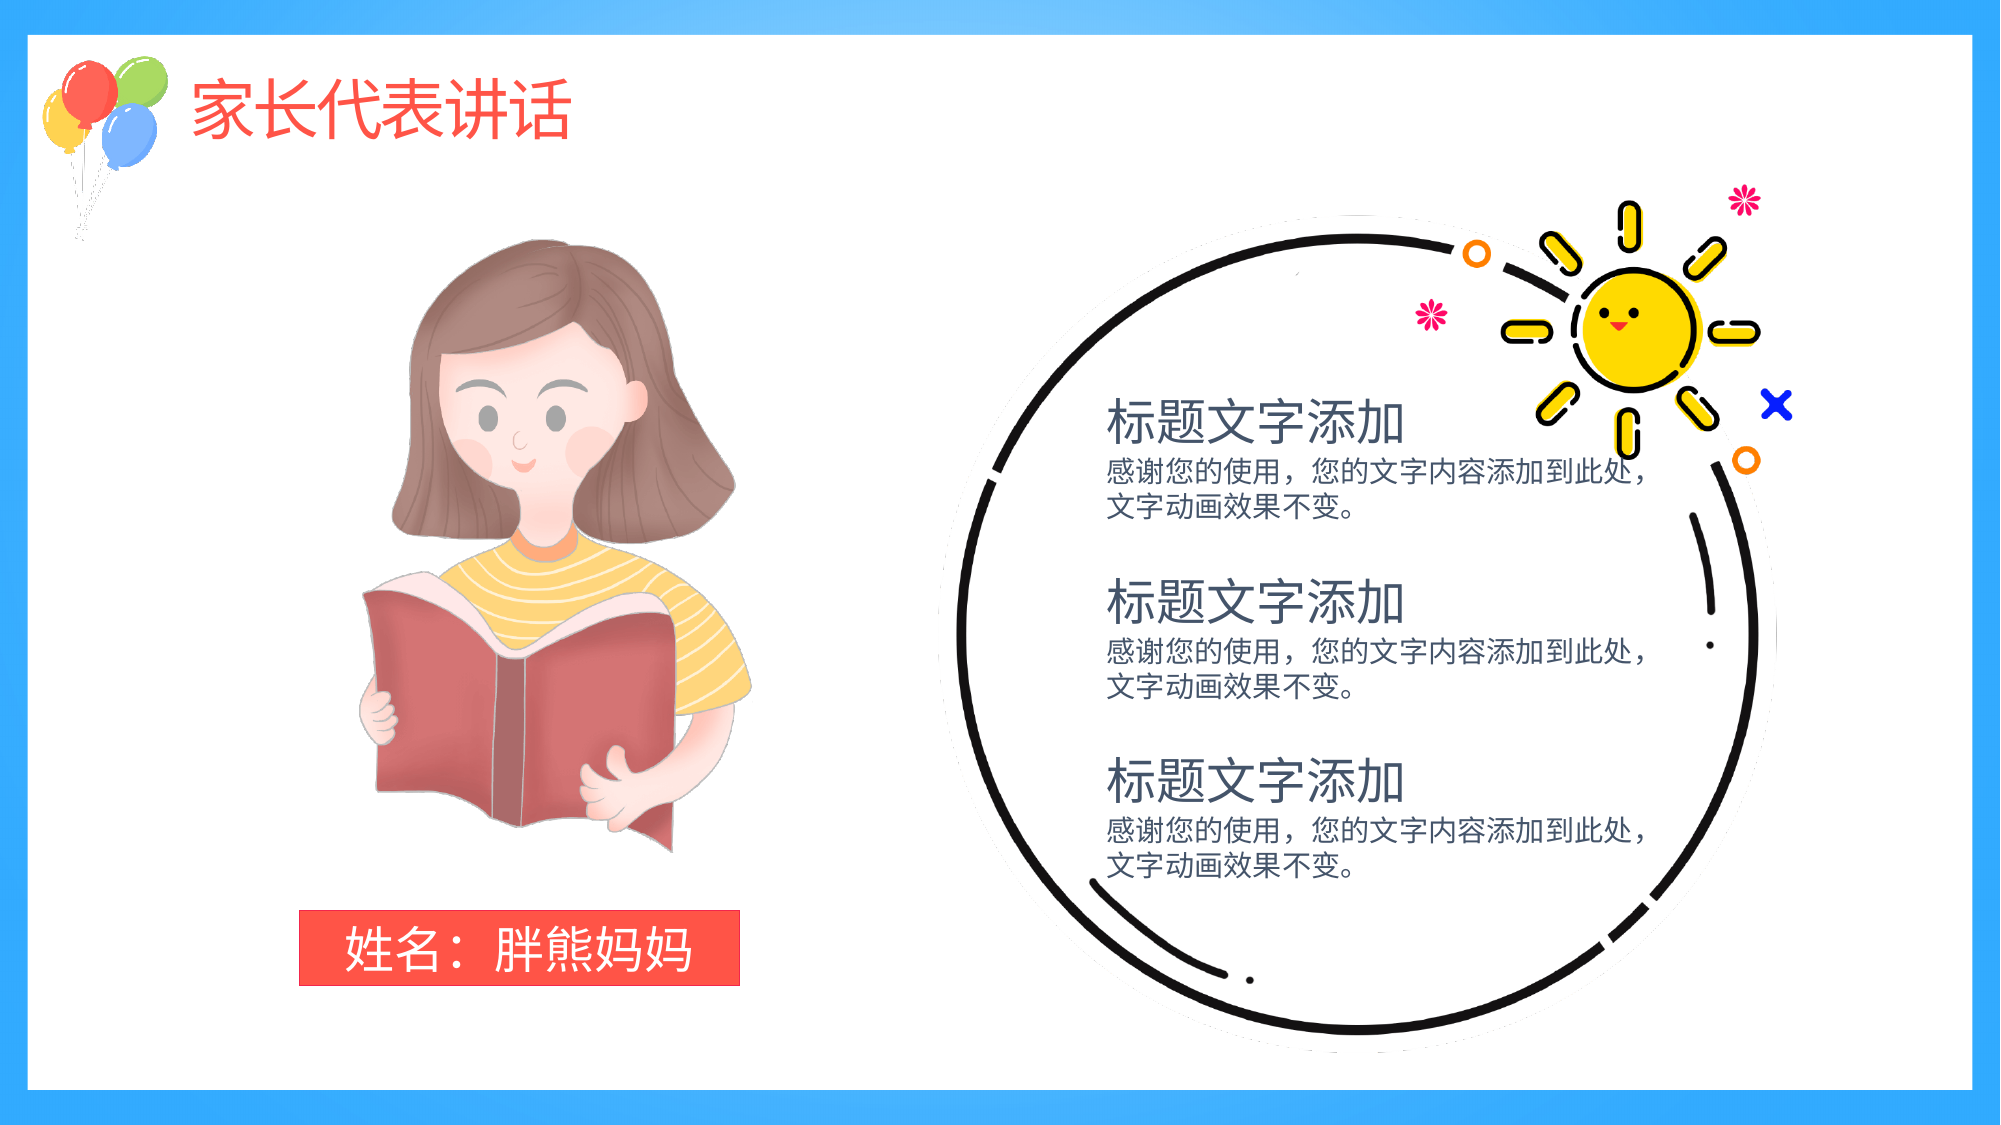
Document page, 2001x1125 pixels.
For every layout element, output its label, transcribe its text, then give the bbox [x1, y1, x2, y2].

picture [42, 56, 970, 898]
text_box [868, 132, 1861, 1125]
picture [0, 0, 2000, 1125]
text_box 姓名：胖熊妈妈 [299, 910, 740, 986]
